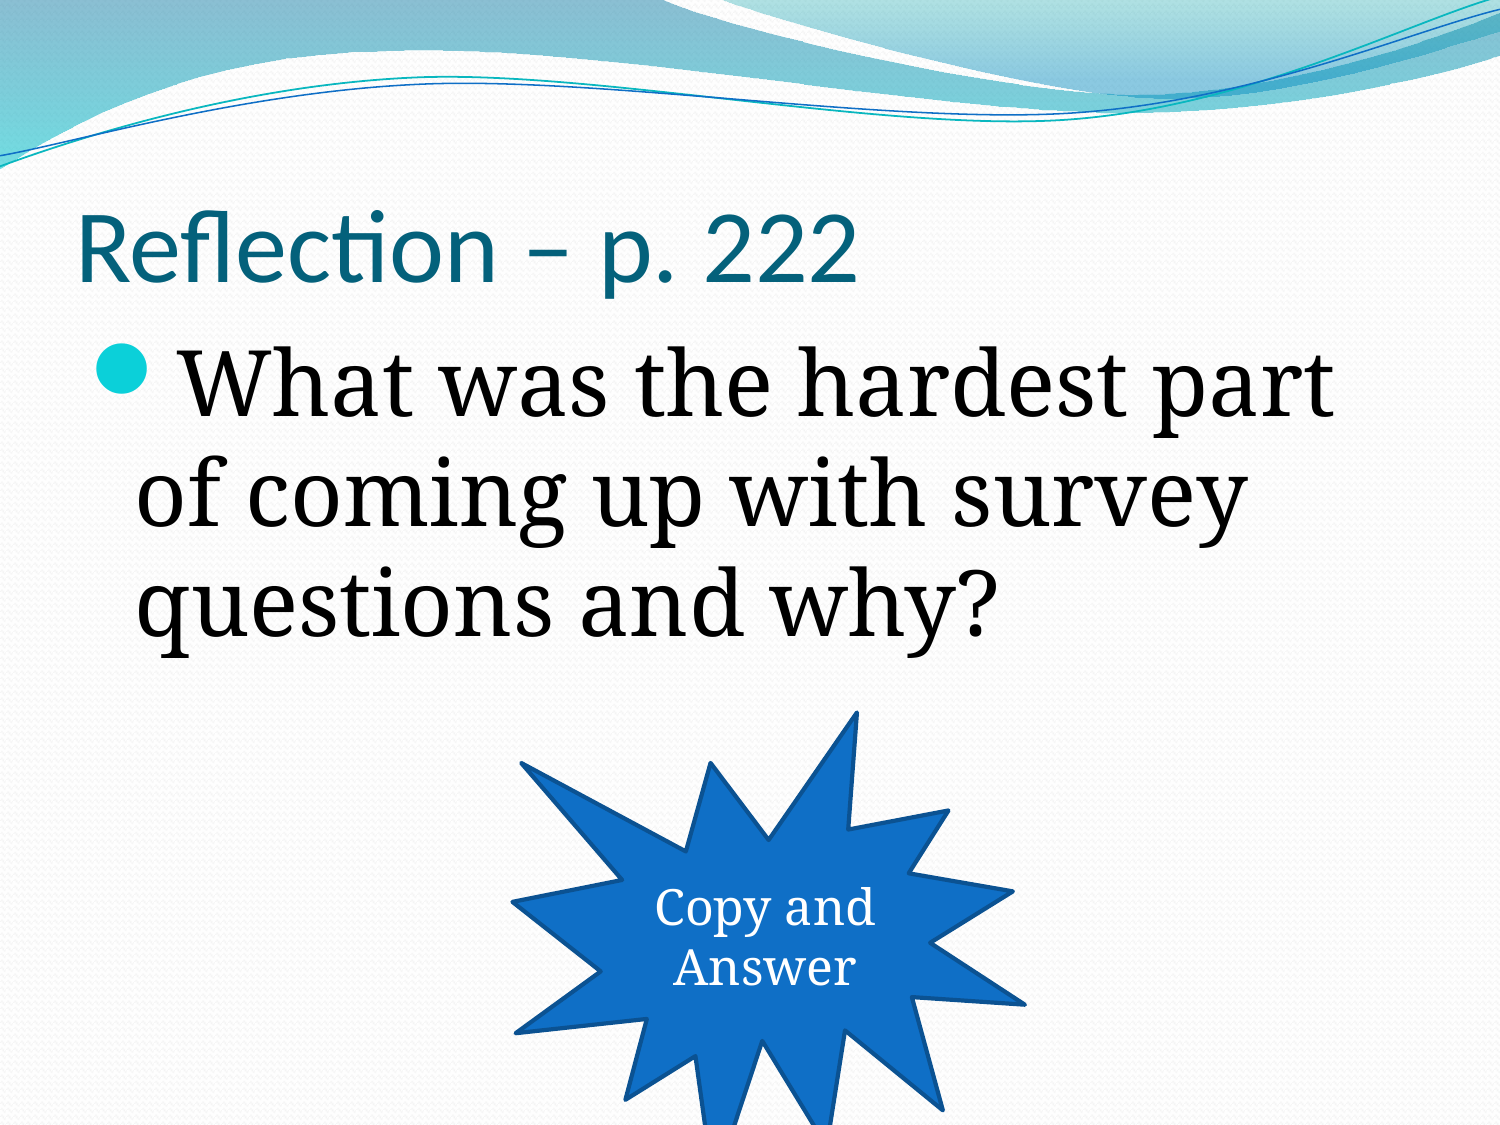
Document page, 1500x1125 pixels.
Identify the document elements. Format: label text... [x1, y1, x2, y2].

title Reflection – p. 222 [75, 115, 1425, 303]
text_box Copy and Answer [510, 710, 1027, 1125]
list What was the hardest part of coming up with survey questions and why? [75, 317, 1425, 1038]
